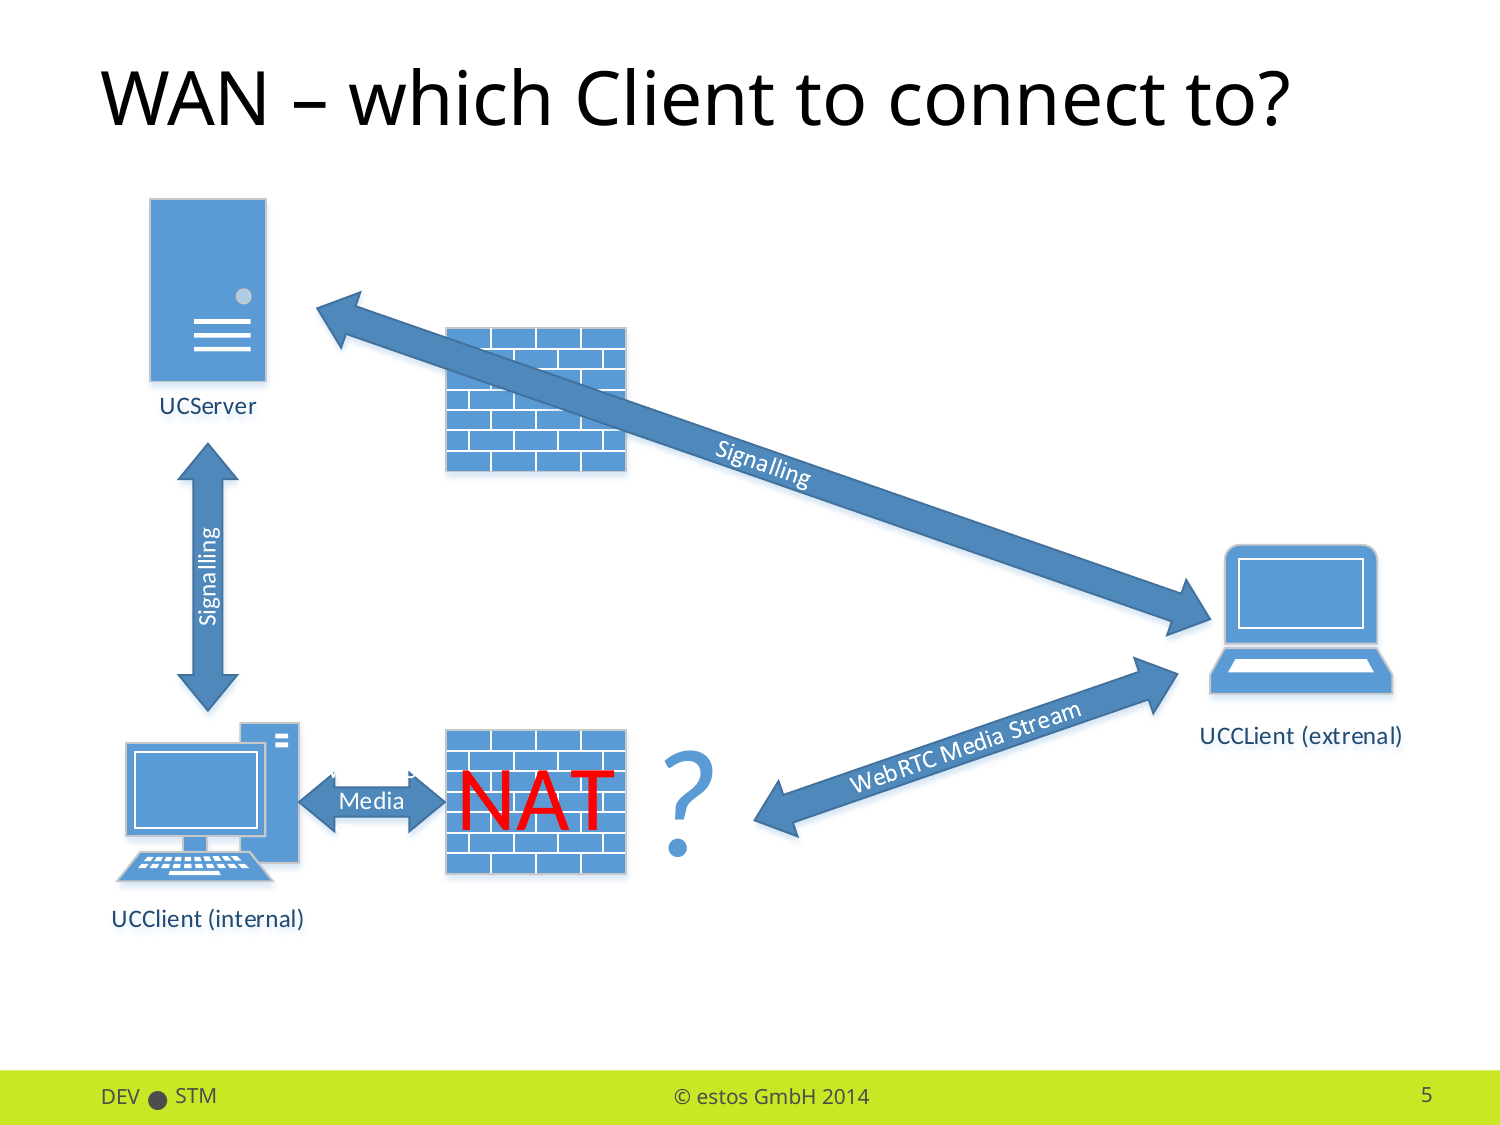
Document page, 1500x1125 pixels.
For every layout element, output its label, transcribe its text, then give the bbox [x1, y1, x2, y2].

title WAN – which Client to connect to? [88, 44, 1425, 146]
slide_number 5 [1364, 1078, 1433, 1115]
picture [88, 192, 1425, 976]
footer STM [175, 1078, 530, 1115]
slide_number DEV [33, 1078, 140, 1115]
